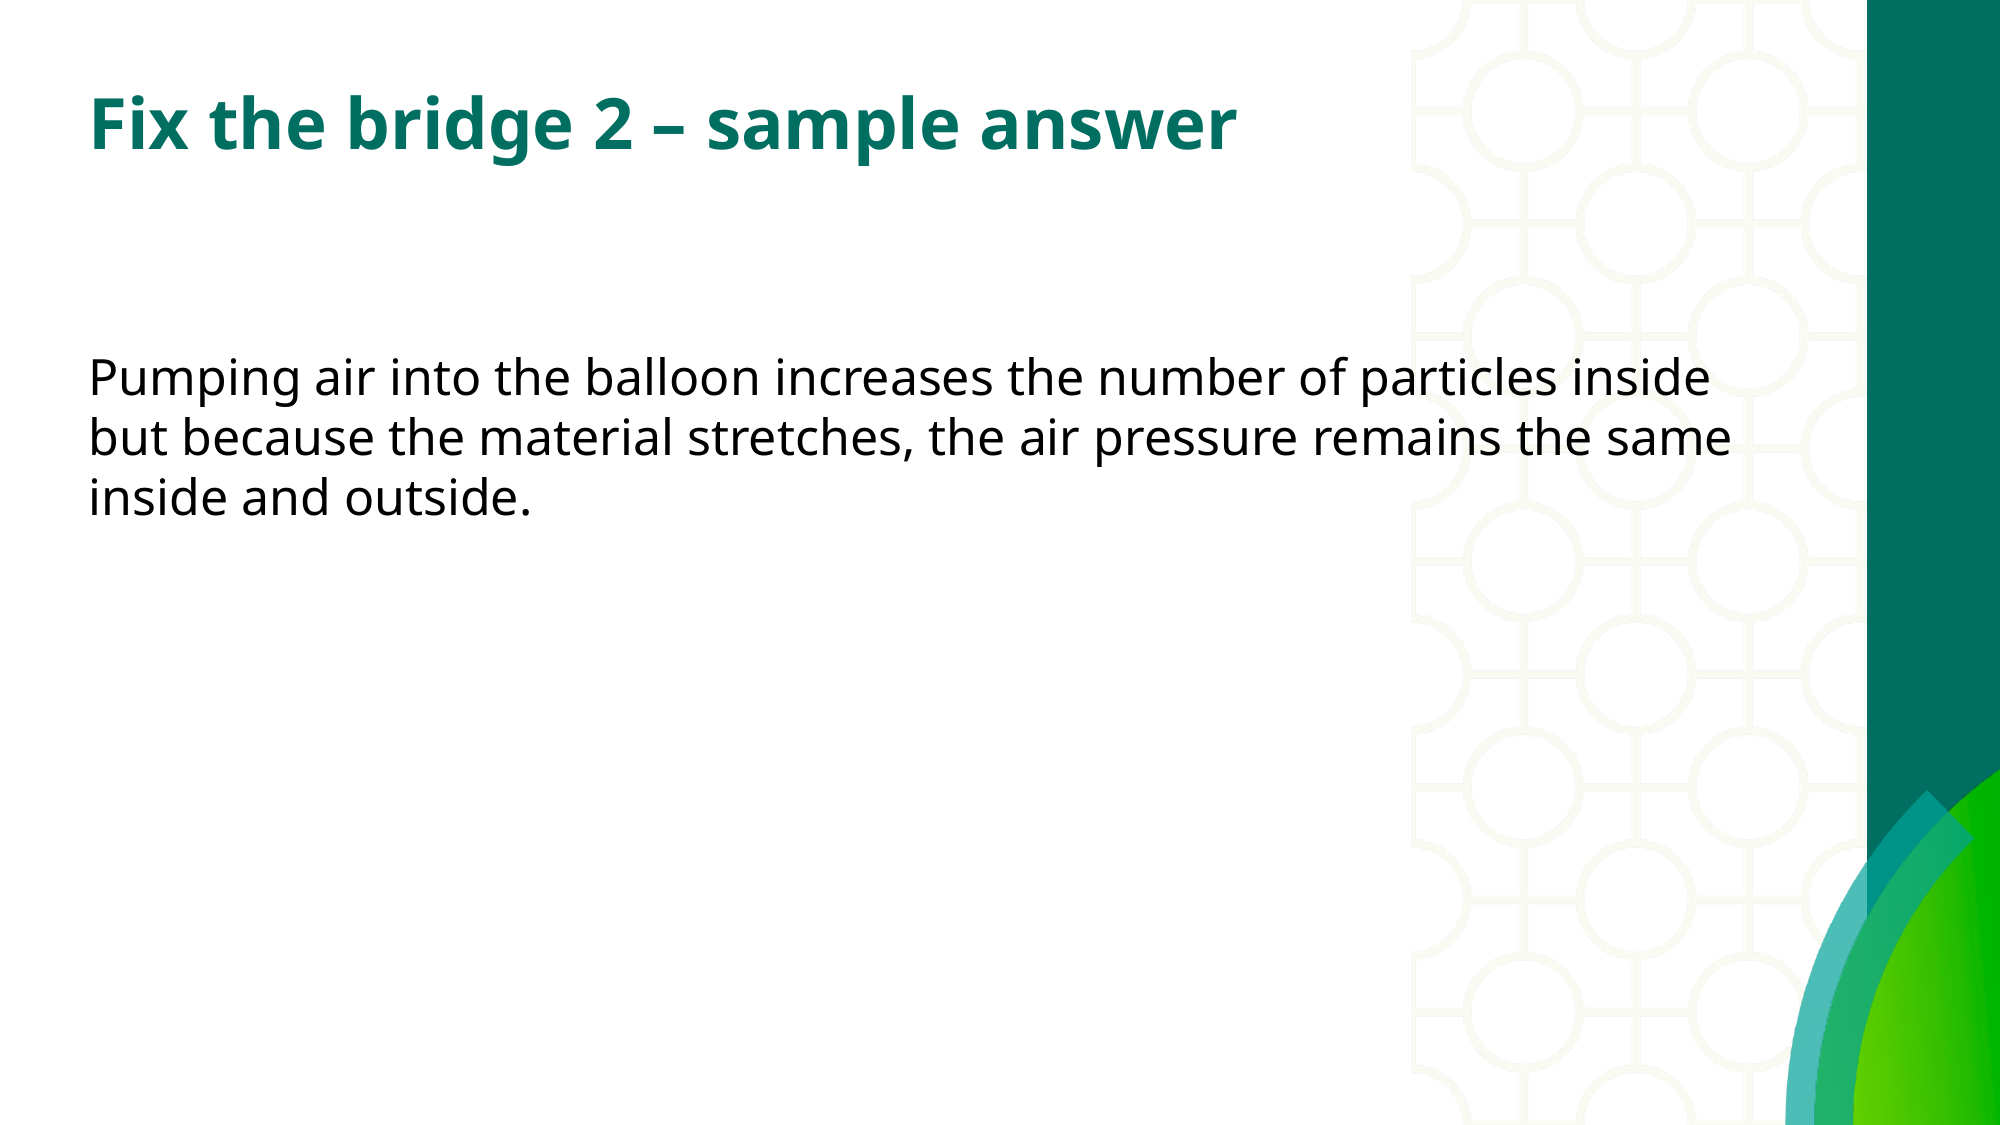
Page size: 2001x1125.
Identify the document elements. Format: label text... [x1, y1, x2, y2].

picture [1411, 0, 2001, 1125]
list Pumping air into the balloon increases the number of particles inside but because the material stretches, the air pressure remains the same inside and outside. [88, 345, 1789, 1125]
title Fix the bridge 2 – sample answer [88, 88, 1743, 161]
